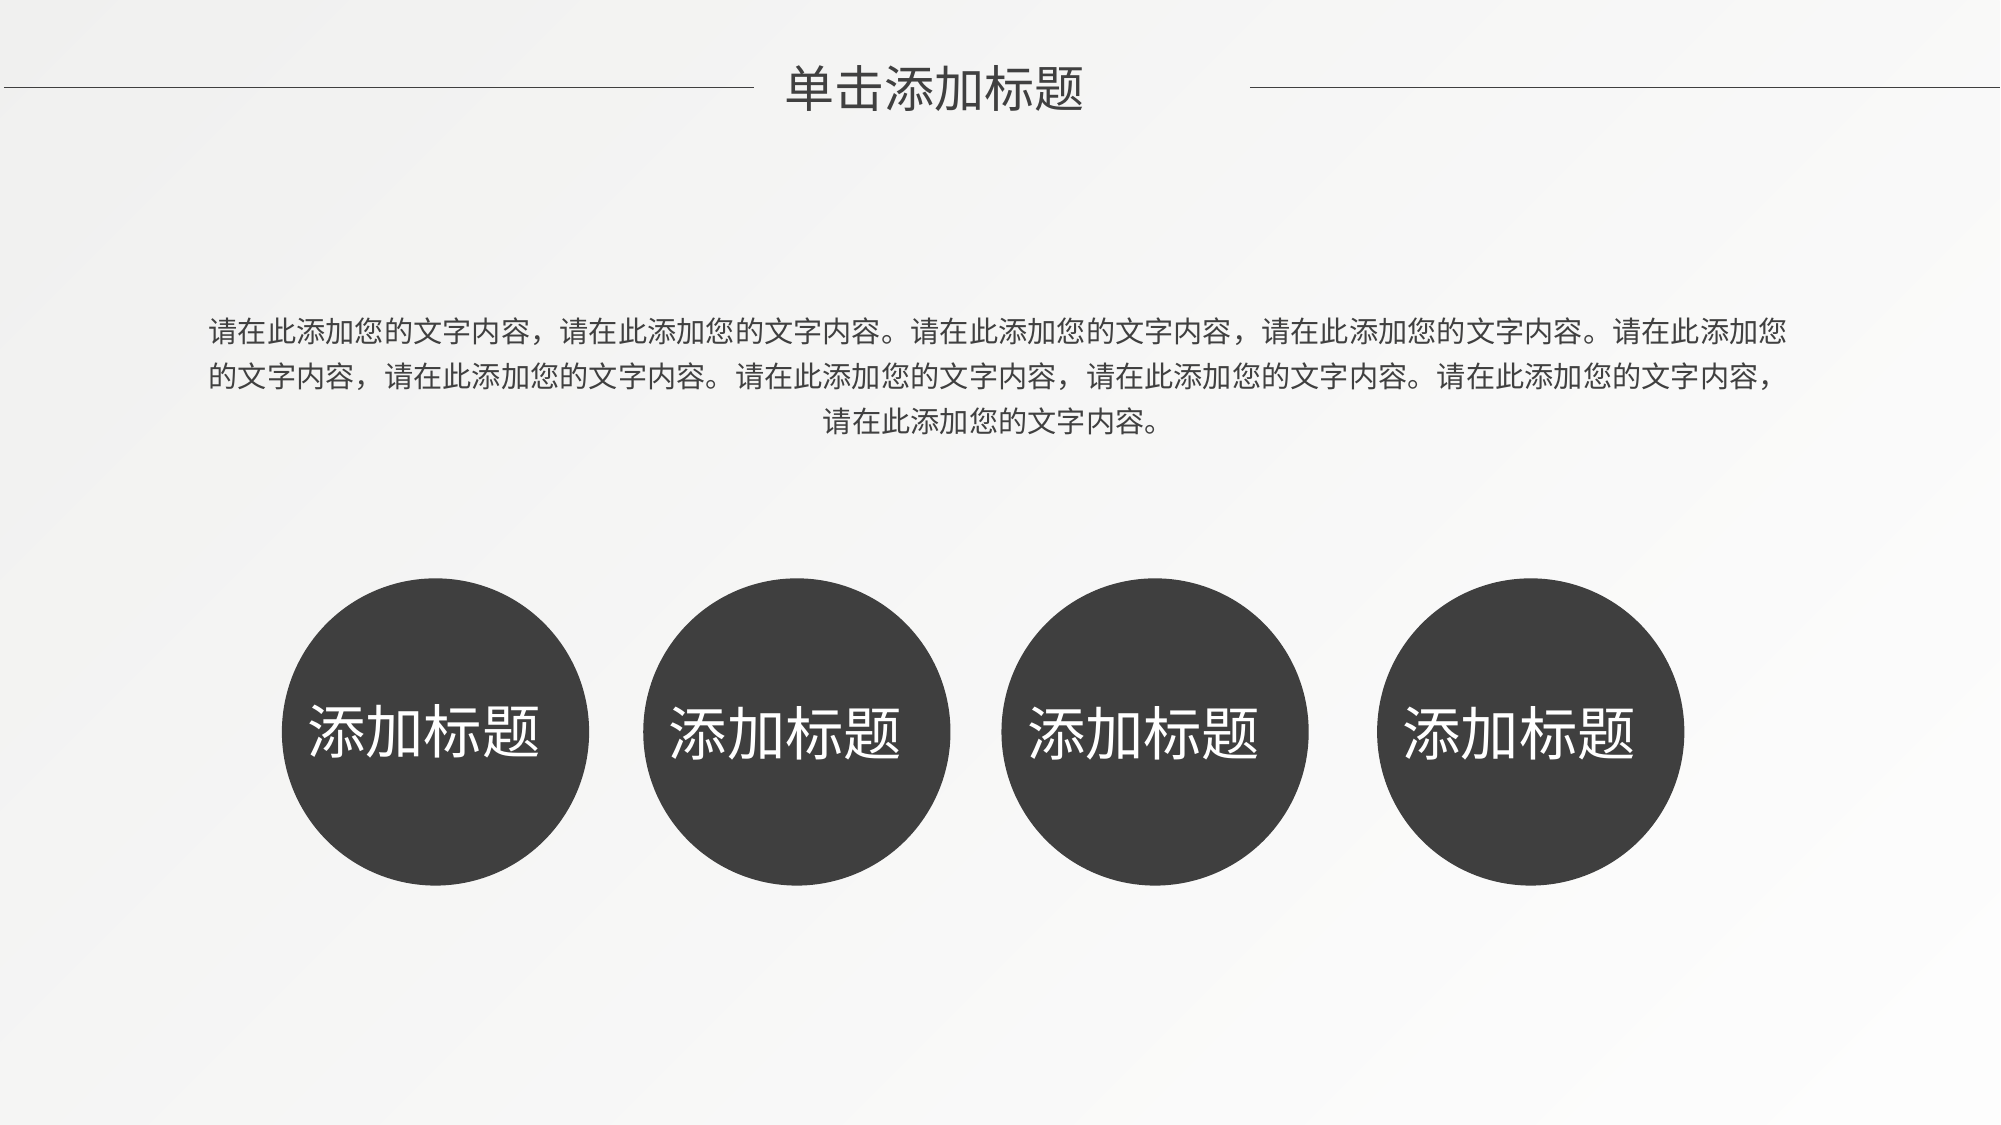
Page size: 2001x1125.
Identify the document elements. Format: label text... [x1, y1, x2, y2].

text_box 添加标题 [1012, 689, 1298, 774]
text_box 添加标题 [292, 688, 579, 773]
text_box 请在此添加您的文字内容，请在此添加您的文字内容。请在此添加您的文字内容，请在此添加您的文字内容。请在此添加您的文字内容，请在此添加您的文字内容。请在此添加您的文字内容，请在此添加您的文字内容。请在此添加您的文字内容，请在此添加您的文字内容。 [197, 302, 1799, 439]
text_box [1376, 577, 1686, 887]
text_box [280, 577, 591, 887]
text_box [642, 577, 952, 887]
text_box 添加标题 [654, 689, 940, 774]
text_box 单击添加标题 [769, 49, 1231, 125]
text_box [1000, 577, 1310, 887]
text_box 添加标题 [1388, 689, 1674, 774]
